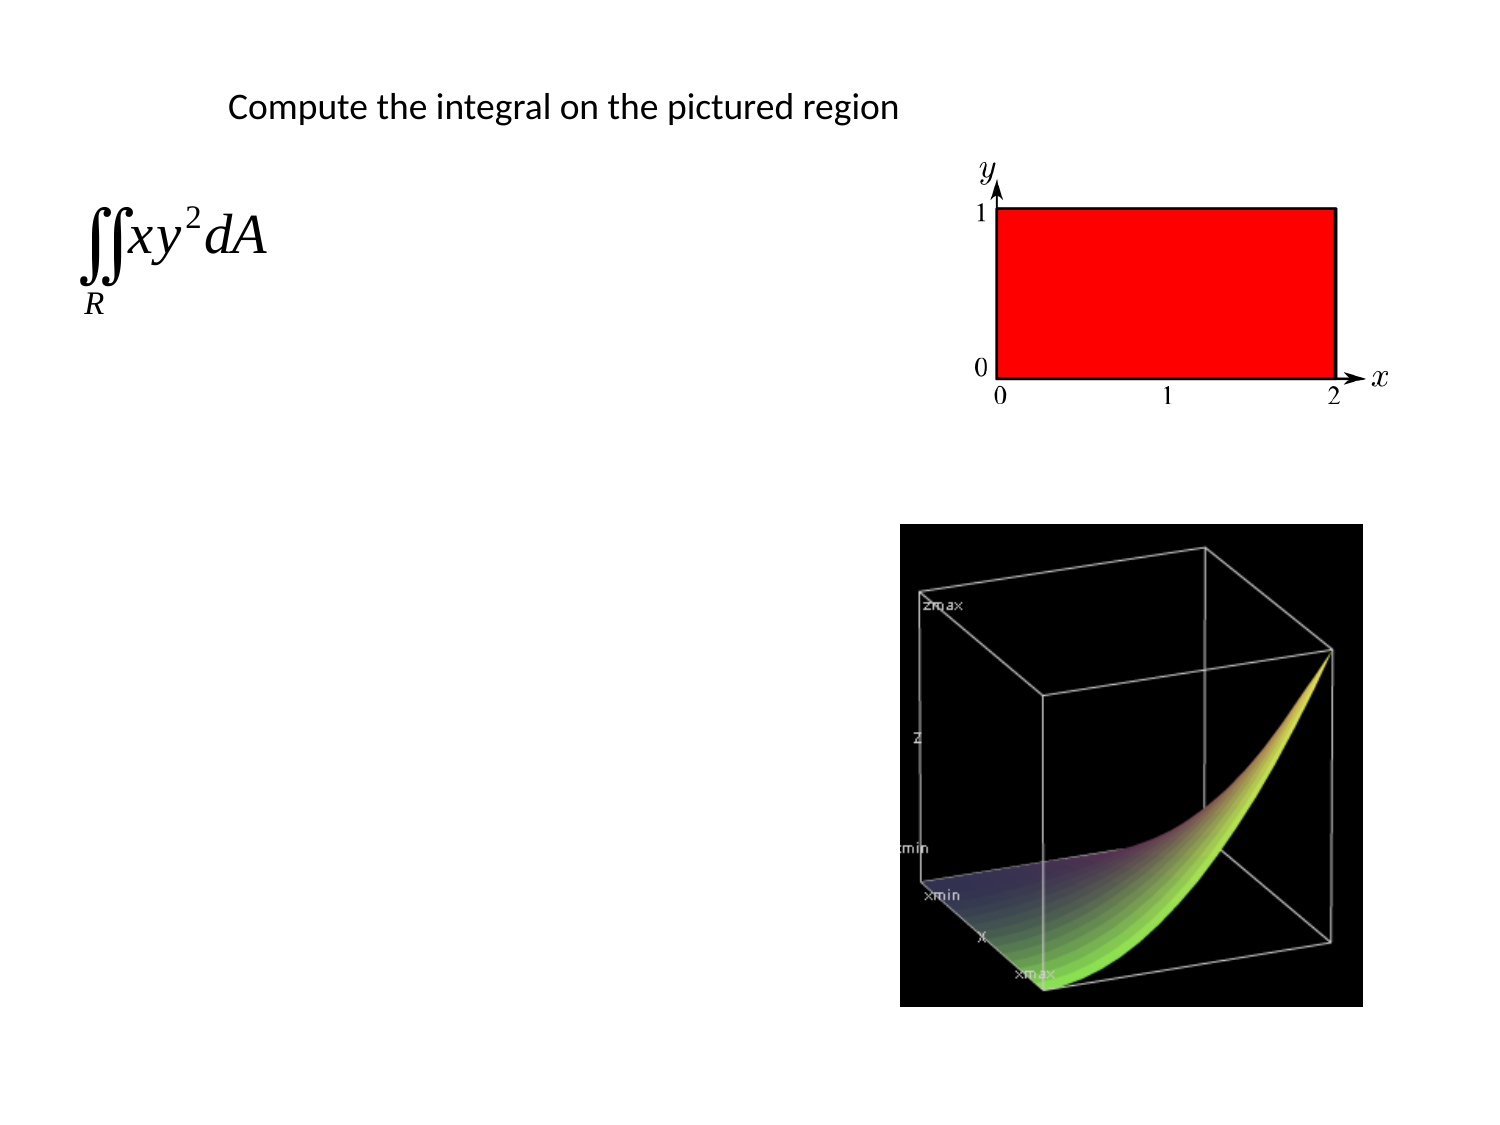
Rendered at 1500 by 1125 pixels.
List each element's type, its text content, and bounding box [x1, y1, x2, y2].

picture [899, 524, 1363, 1007]
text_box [62, 187, 276, 325]
text_box Compute the integral on the pictured region [213, 74, 916, 135]
picture [974, 162, 1388, 404]
